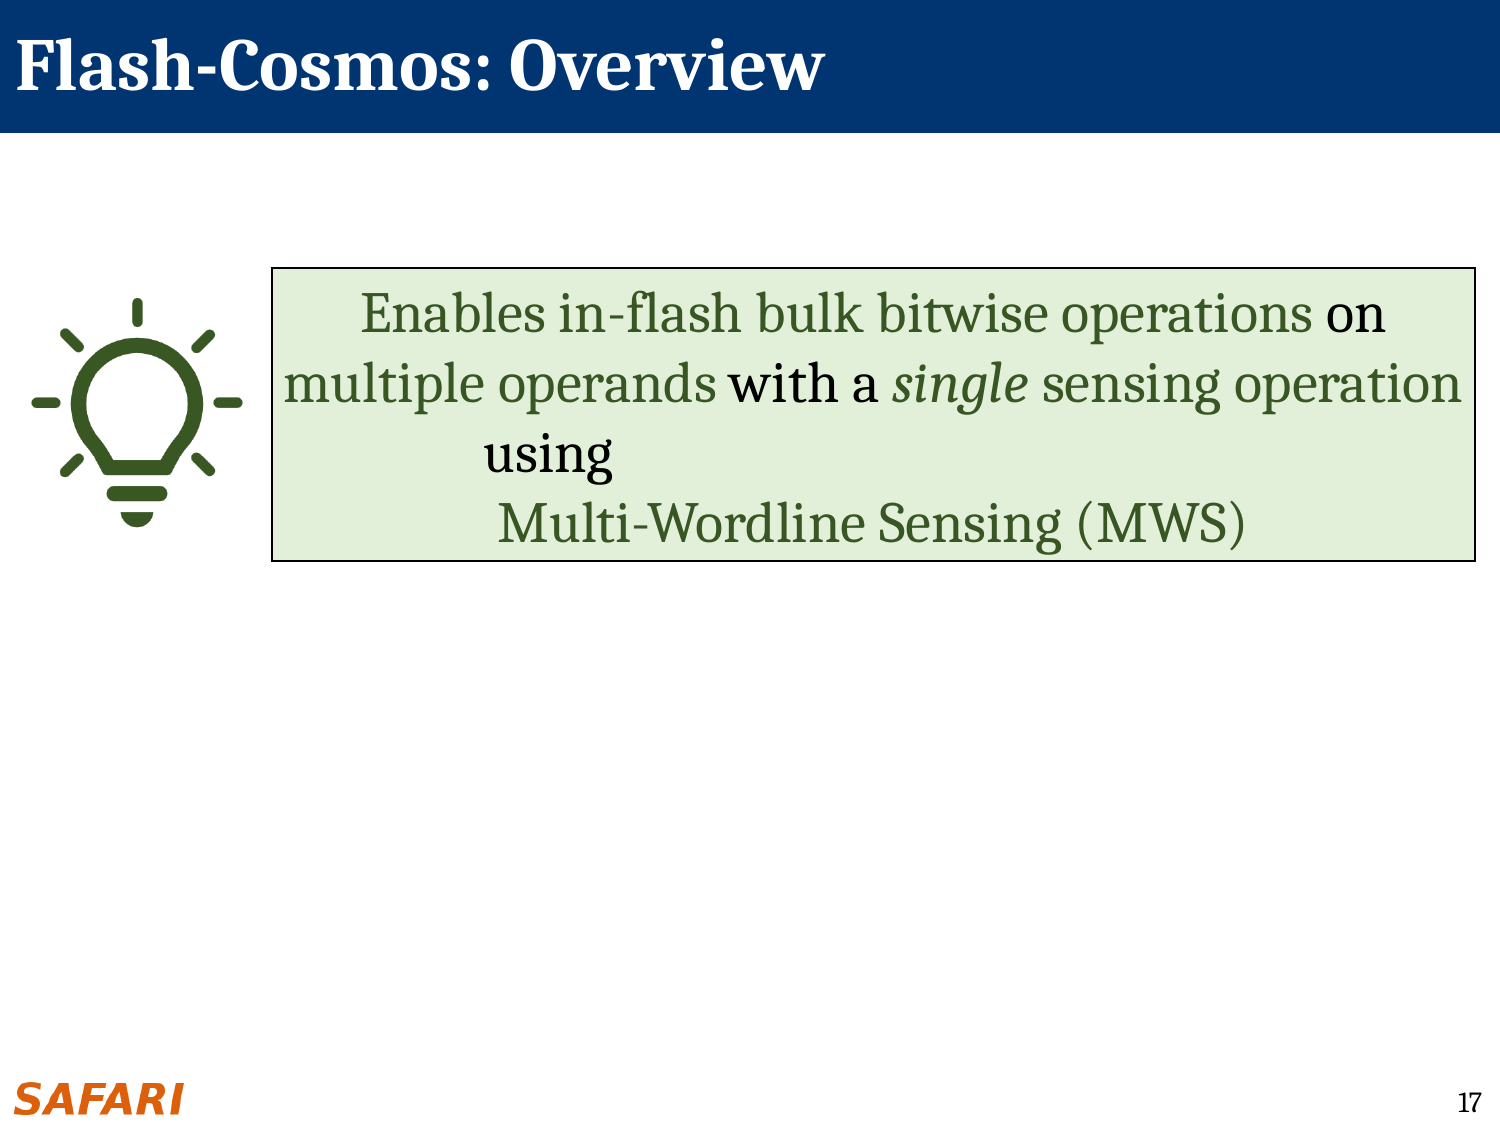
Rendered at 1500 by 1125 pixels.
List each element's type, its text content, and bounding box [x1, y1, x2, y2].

title Flash-Cosmos: Overview [0, 0, 1500, 133]
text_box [10, 268, 1476, 561]
text_box 17 [1366, 1075, 1498, 1125]
picture [12, 1073, 190, 1125]
